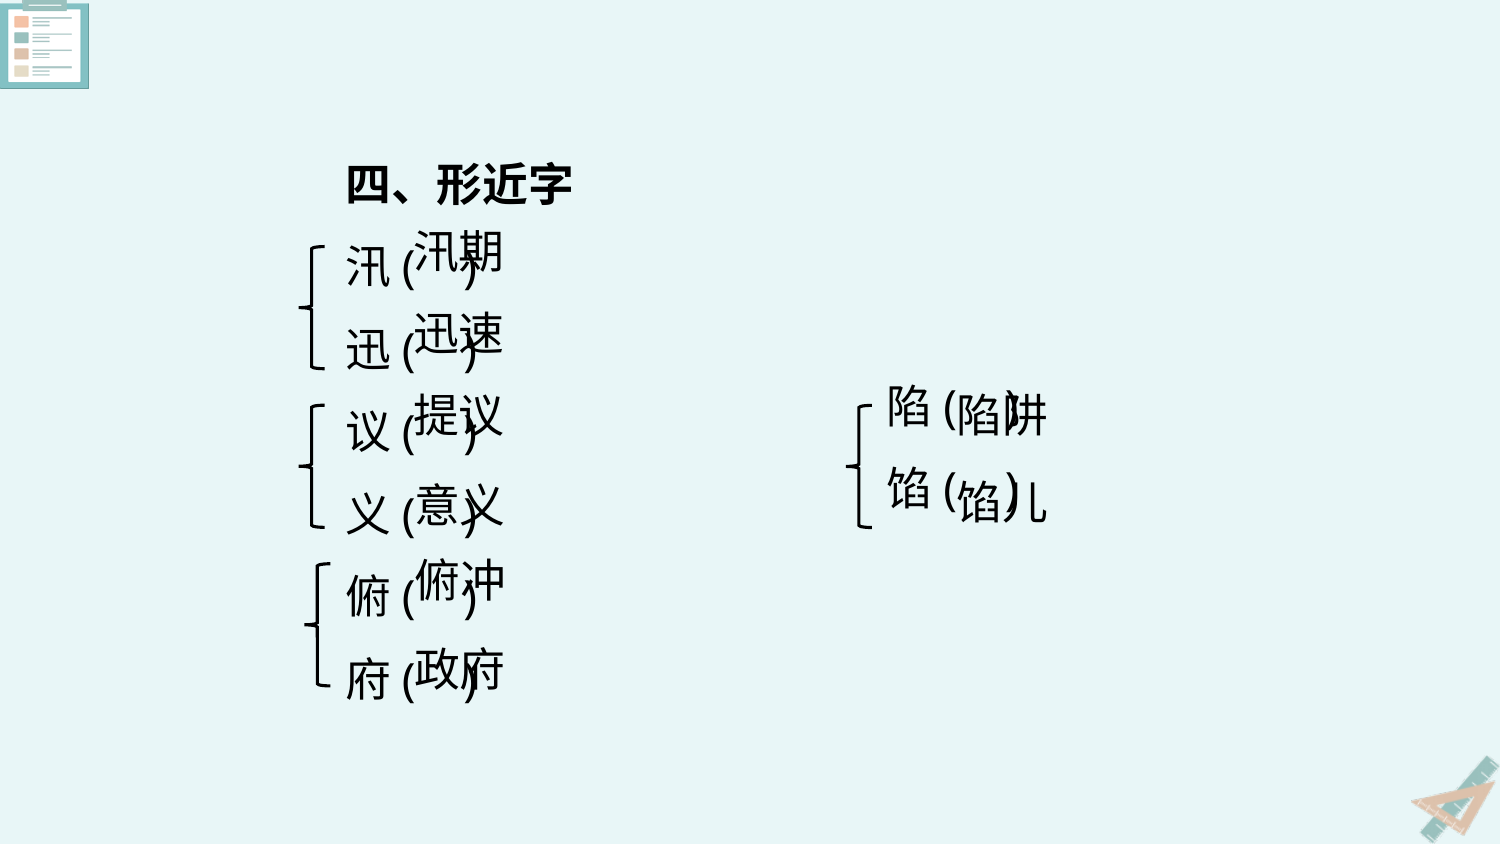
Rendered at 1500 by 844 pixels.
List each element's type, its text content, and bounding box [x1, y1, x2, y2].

text_box 提议 [398, 379, 520, 450]
text_box 俯冲 [399, 544, 522, 615]
text_box 意义 [399, 468, 521, 539]
text_box [298, 246, 325, 370]
text_box 汛期 [398, 214, 520, 285]
text_box 四、形近字 汛( ) 迅( ) 议( ) 义( ) 俯( ) 府( ) [330, 120, 629, 713]
text_box 馅儿 [941, 466, 1063, 537]
text_box [845, 404, 872, 529]
picture [0, 0, 89, 89]
text_box 陷( ) 馅( ) [871, 287, 1170, 523]
text_box 迅速 [398, 297, 520, 368]
text_box 陷阱 [941, 379, 1063, 450]
picture [1411, 755, 1500, 844]
text_box [304, 563, 331, 687]
text_box [298, 404, 325, 528]
text_box 政府 [399, 633, 521, 704]
